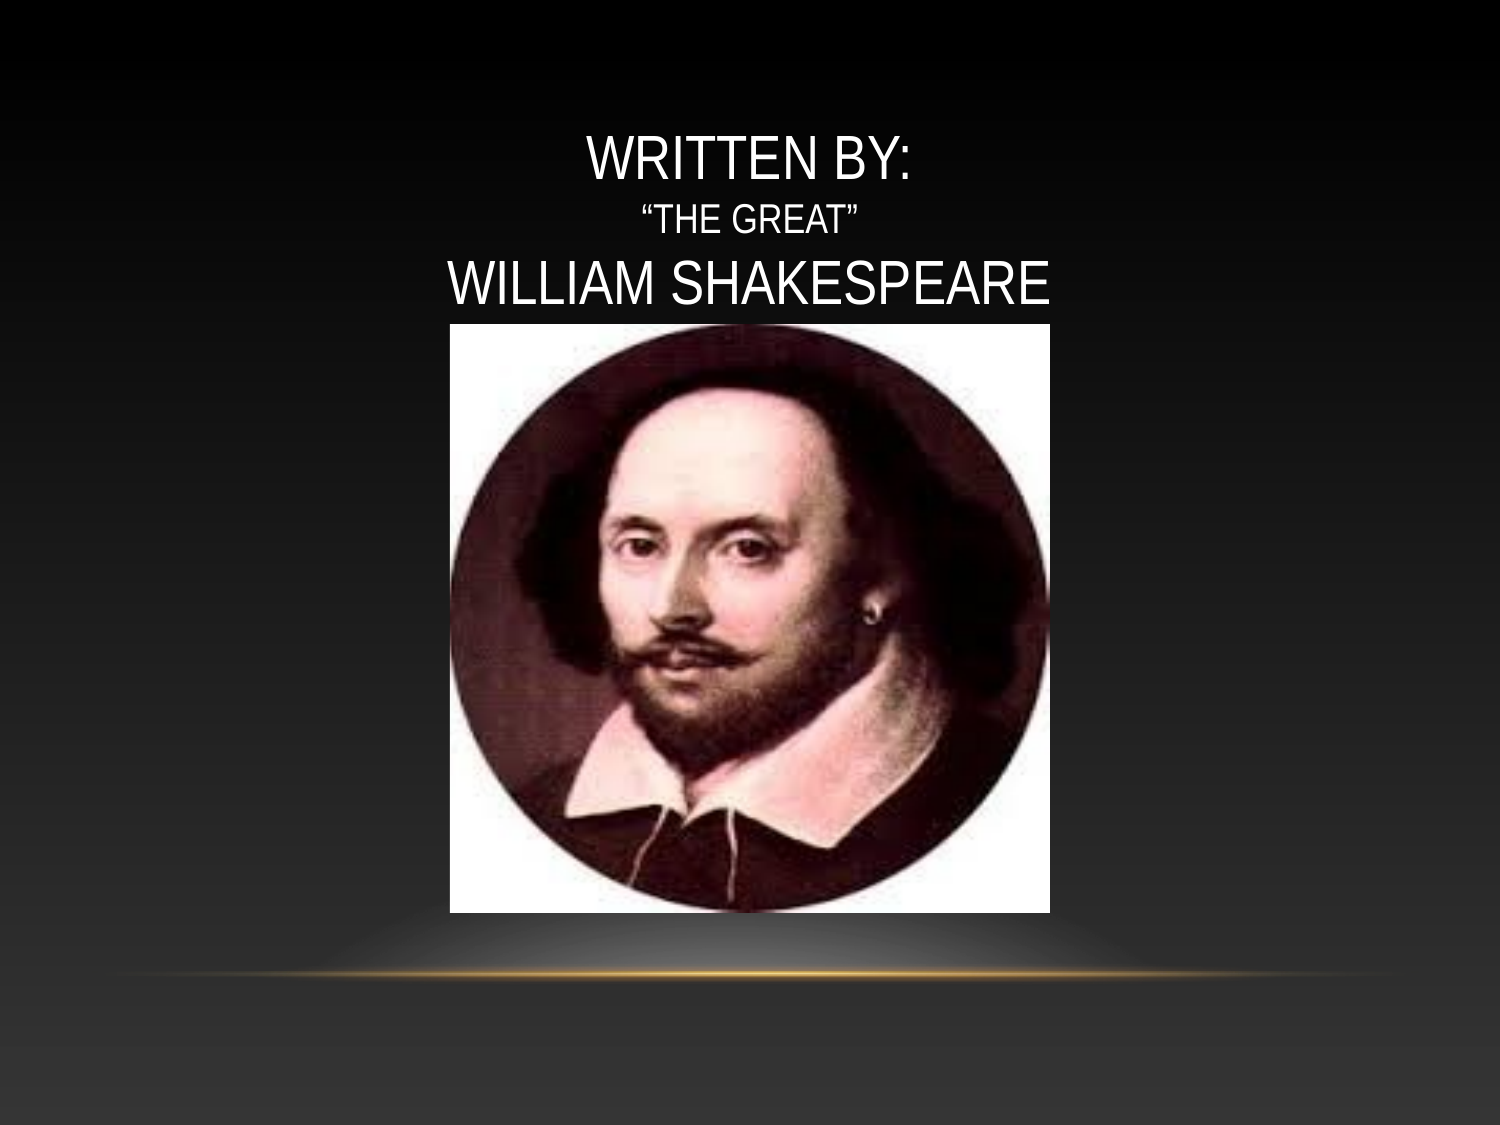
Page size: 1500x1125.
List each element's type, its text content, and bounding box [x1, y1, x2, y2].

text_box [449, 324, 1050, 913]
text_box [0, 0, 1500, 1125]
text_box WRITTEN BY: “THE GREAT” WILLIAM SHAKESPEARE [444, 115, 1055, 318]
